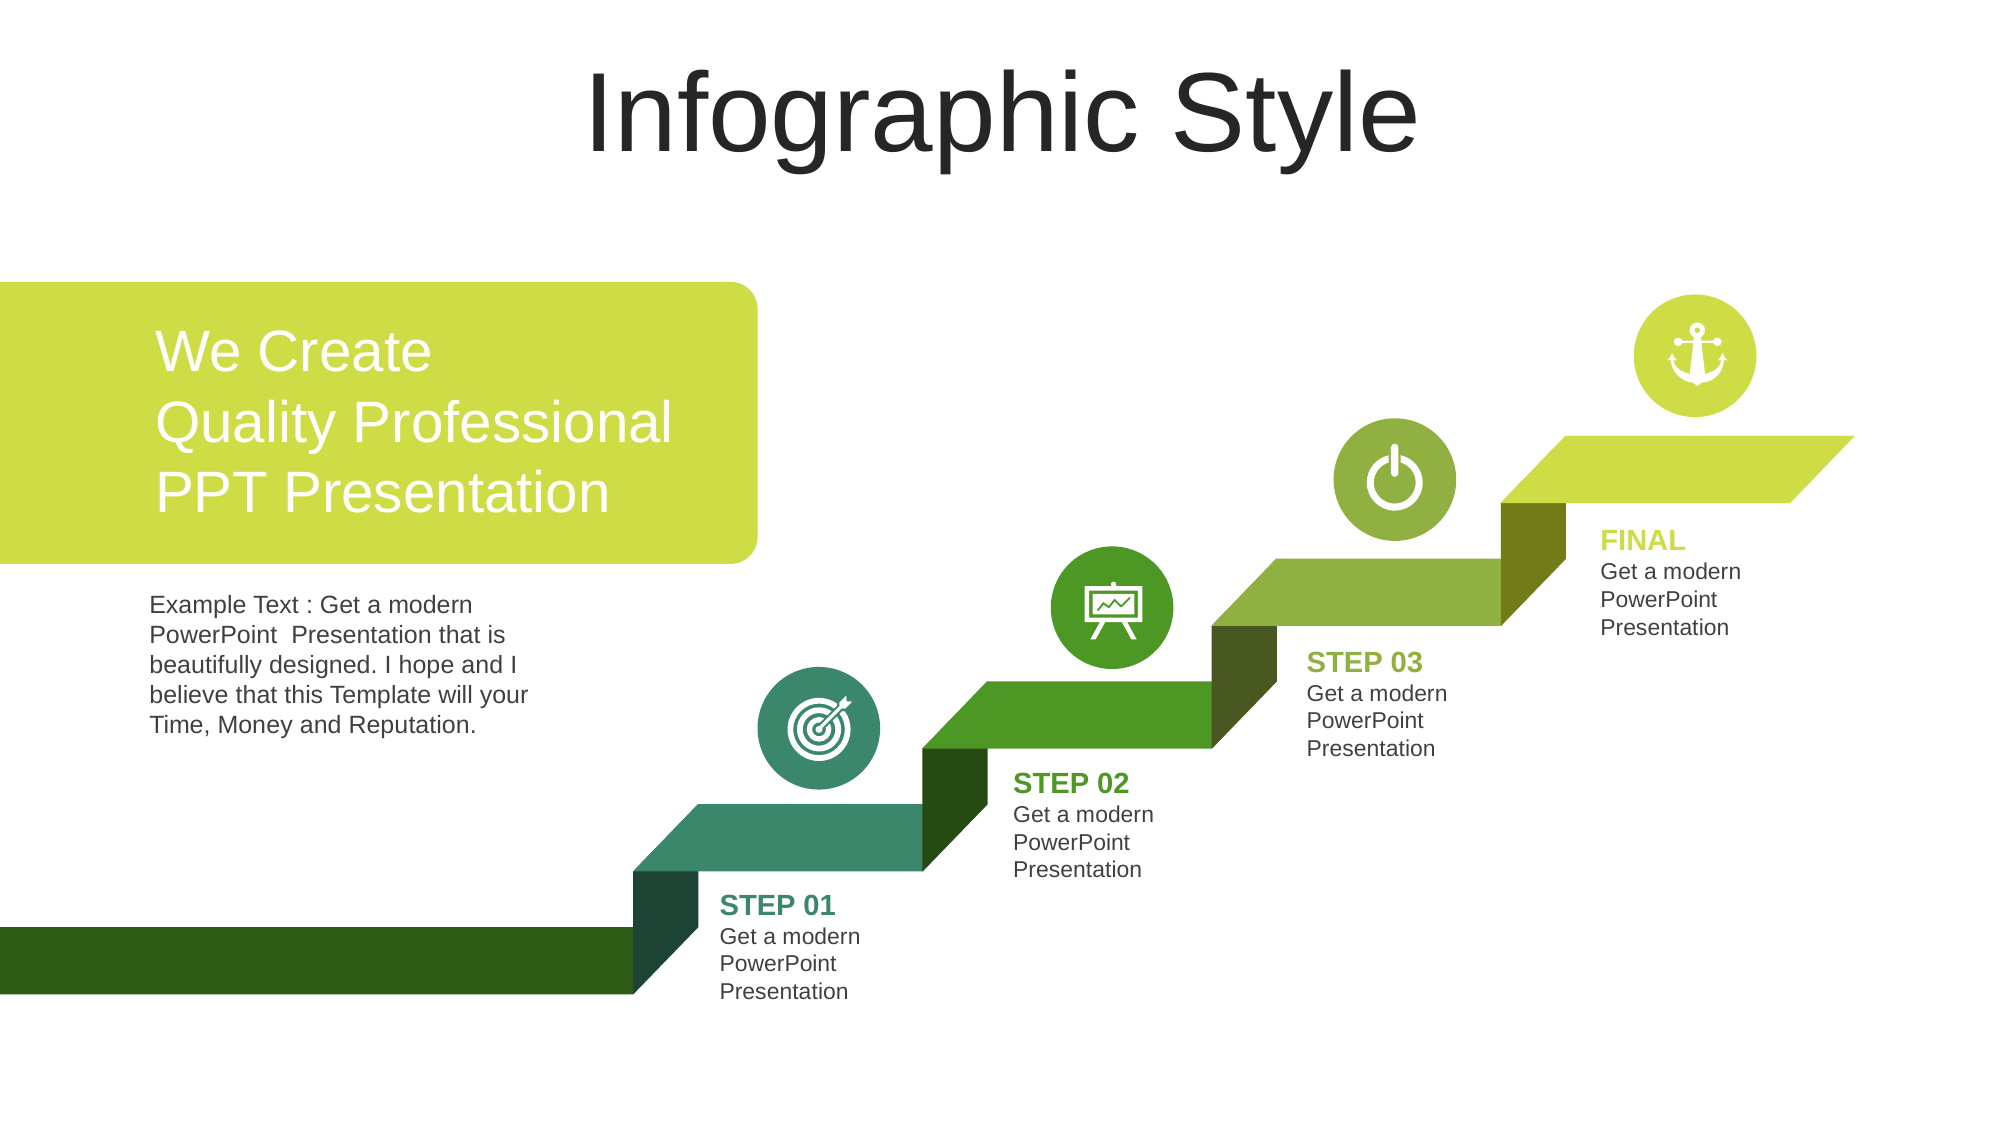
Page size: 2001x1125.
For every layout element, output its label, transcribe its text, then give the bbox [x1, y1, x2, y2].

text_box Example Text : Get a modern PowerPoint Presentation that is beautifully designed. I hope and I believe that this Template will your Time, Money and Reputation. [149, 588, 534, 739]
text_box [919, 680, 1210, 750]
list Infographic Style [53, 55, 1952, 175]
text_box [1600, 521, 1802, 641]
text_box [1632, 293, 1758, 419]
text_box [1013, 764, 1214, 884]
text_box [632, 873, 700, 997]
text_box [786, 693, 855, 763]
text_box [1365, 442, 1424, 512]
text_box [1083, 580, 1144, 641]
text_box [149, 320, 734, 526]
text_box [0, 280, 759, 566]
text_box [1498, 434, 1858, 505]
text_box [1049, 545, 1175, 671]
text_box [630, 803, 921, 873]
text_box [1210, 627, 1278, 752]
text_box [1332, 417, 1458, 542]
text_box [1209, 557, 1499, 627]
text_box [756, 665, 882, 791]
text_box [921, 750, 989, 875]
text_box [1664, 321, 1731, 388]
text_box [719, 886, 921, 1005]
text_box [1499, 505, 1567, 629]
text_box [1306, 643, 1508, 762]
text_box [0, 926, 632, 995]
